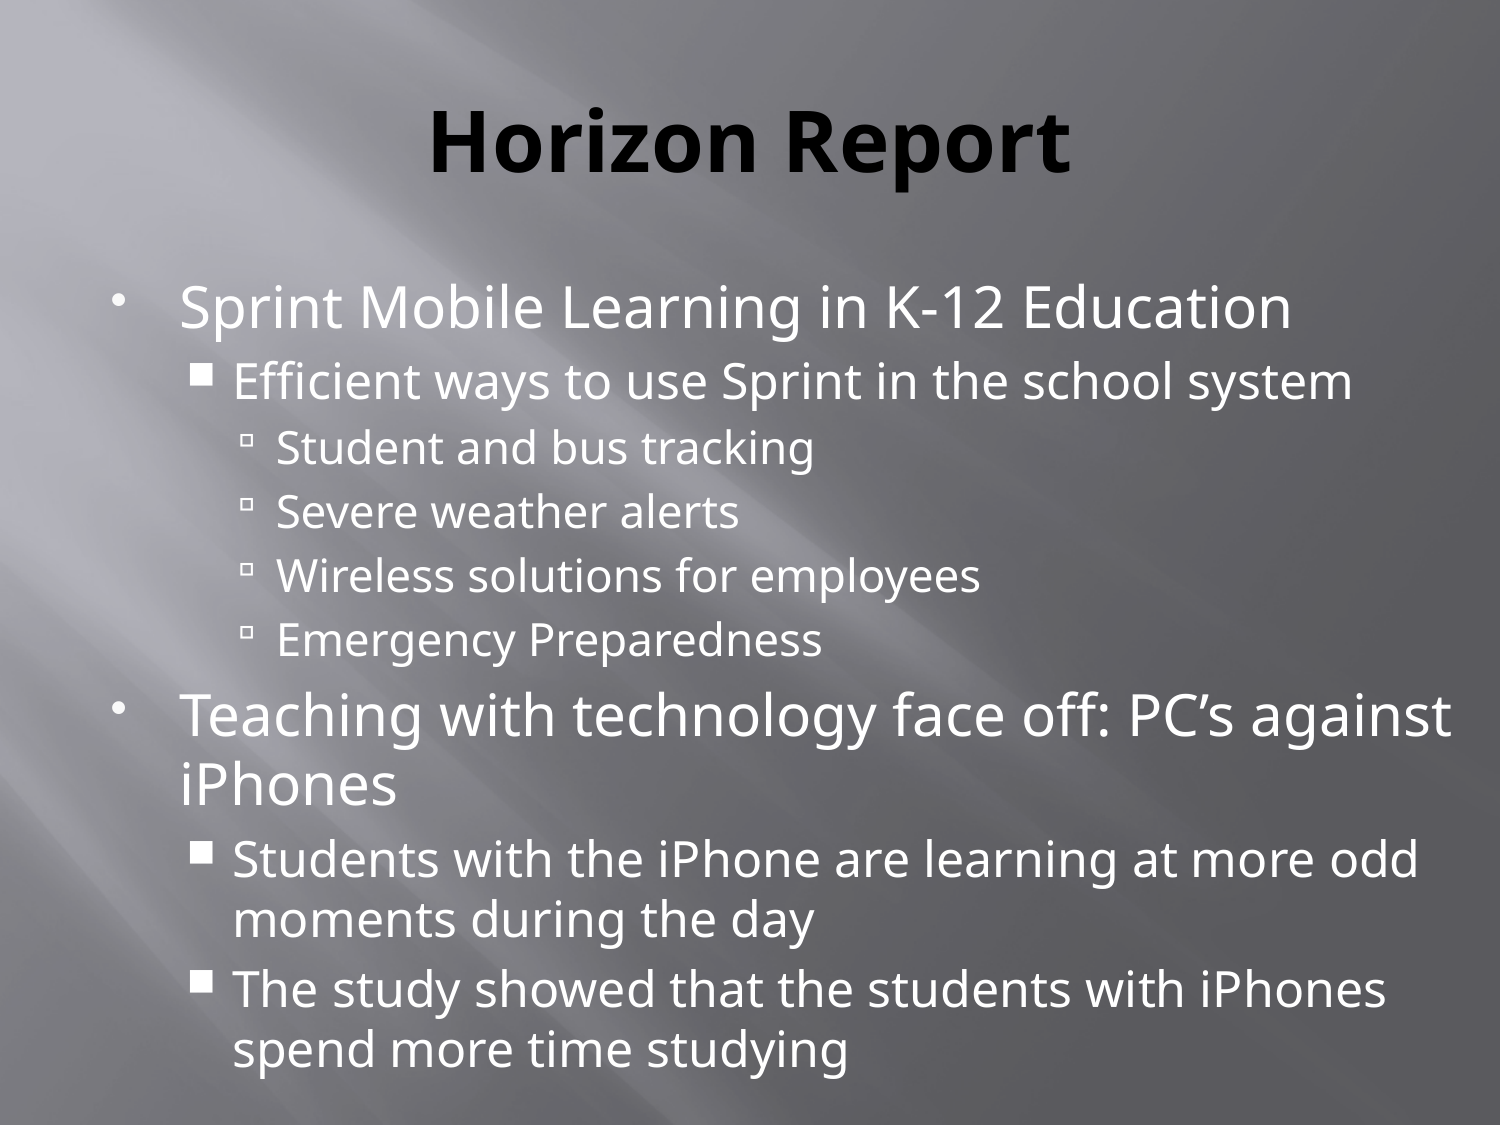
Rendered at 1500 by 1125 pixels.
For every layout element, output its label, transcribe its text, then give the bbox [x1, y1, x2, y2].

list Sprint Mobile Learning in K-12 Education Efficient ways to use Sprint in the school system Student and bus tracking Severe weather alerts Wireless solutions for employees Emergency Preparedness Teaching with technology face off: PC’s against iPhones Students with the iPhone are learning at more odd moments during the day The study showed that the students with iPhones spend more time studying [75, 262, 1500, 1125]
title Horizon Report [75, 45, 1425, 233]
